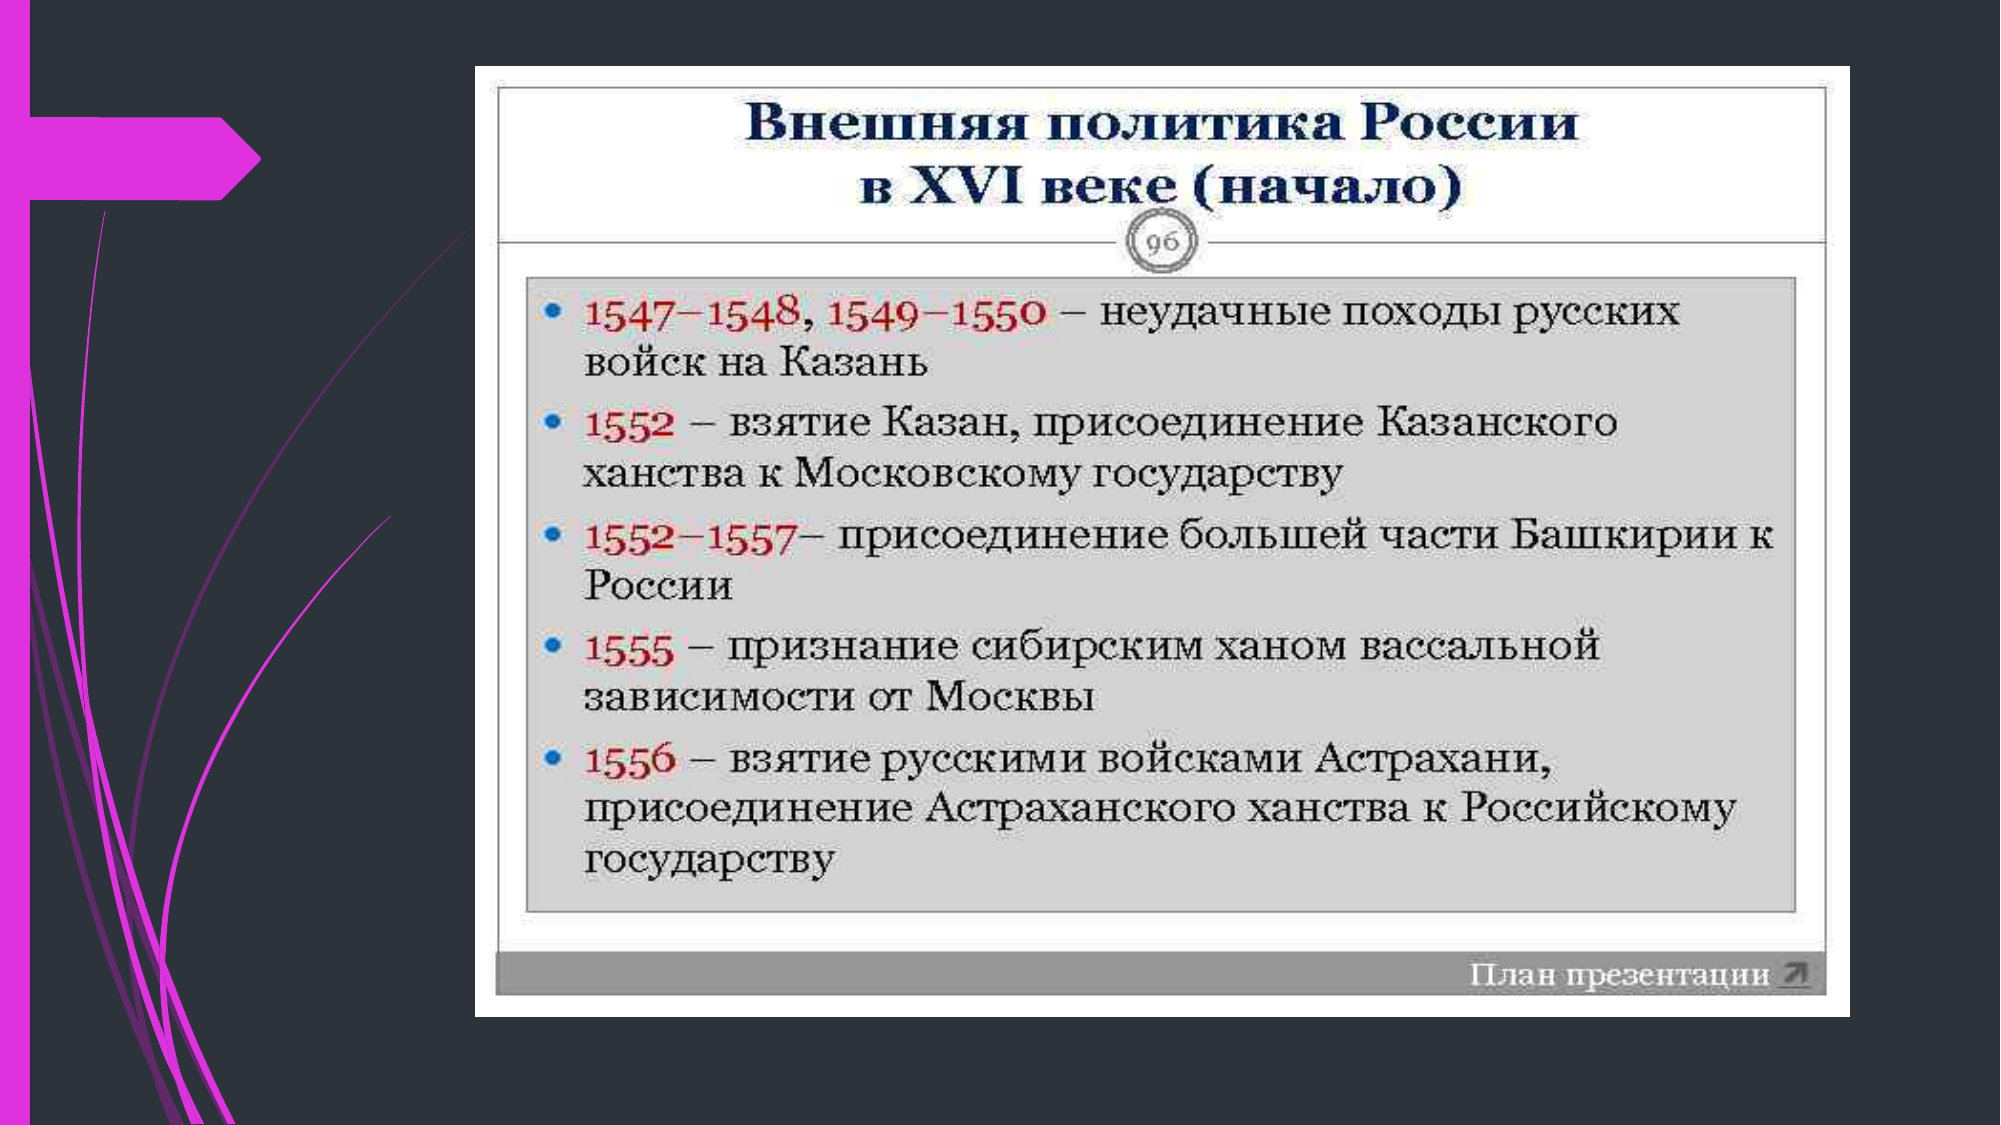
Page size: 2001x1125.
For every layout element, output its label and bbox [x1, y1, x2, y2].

list [475, 66, 1850, 1018]
